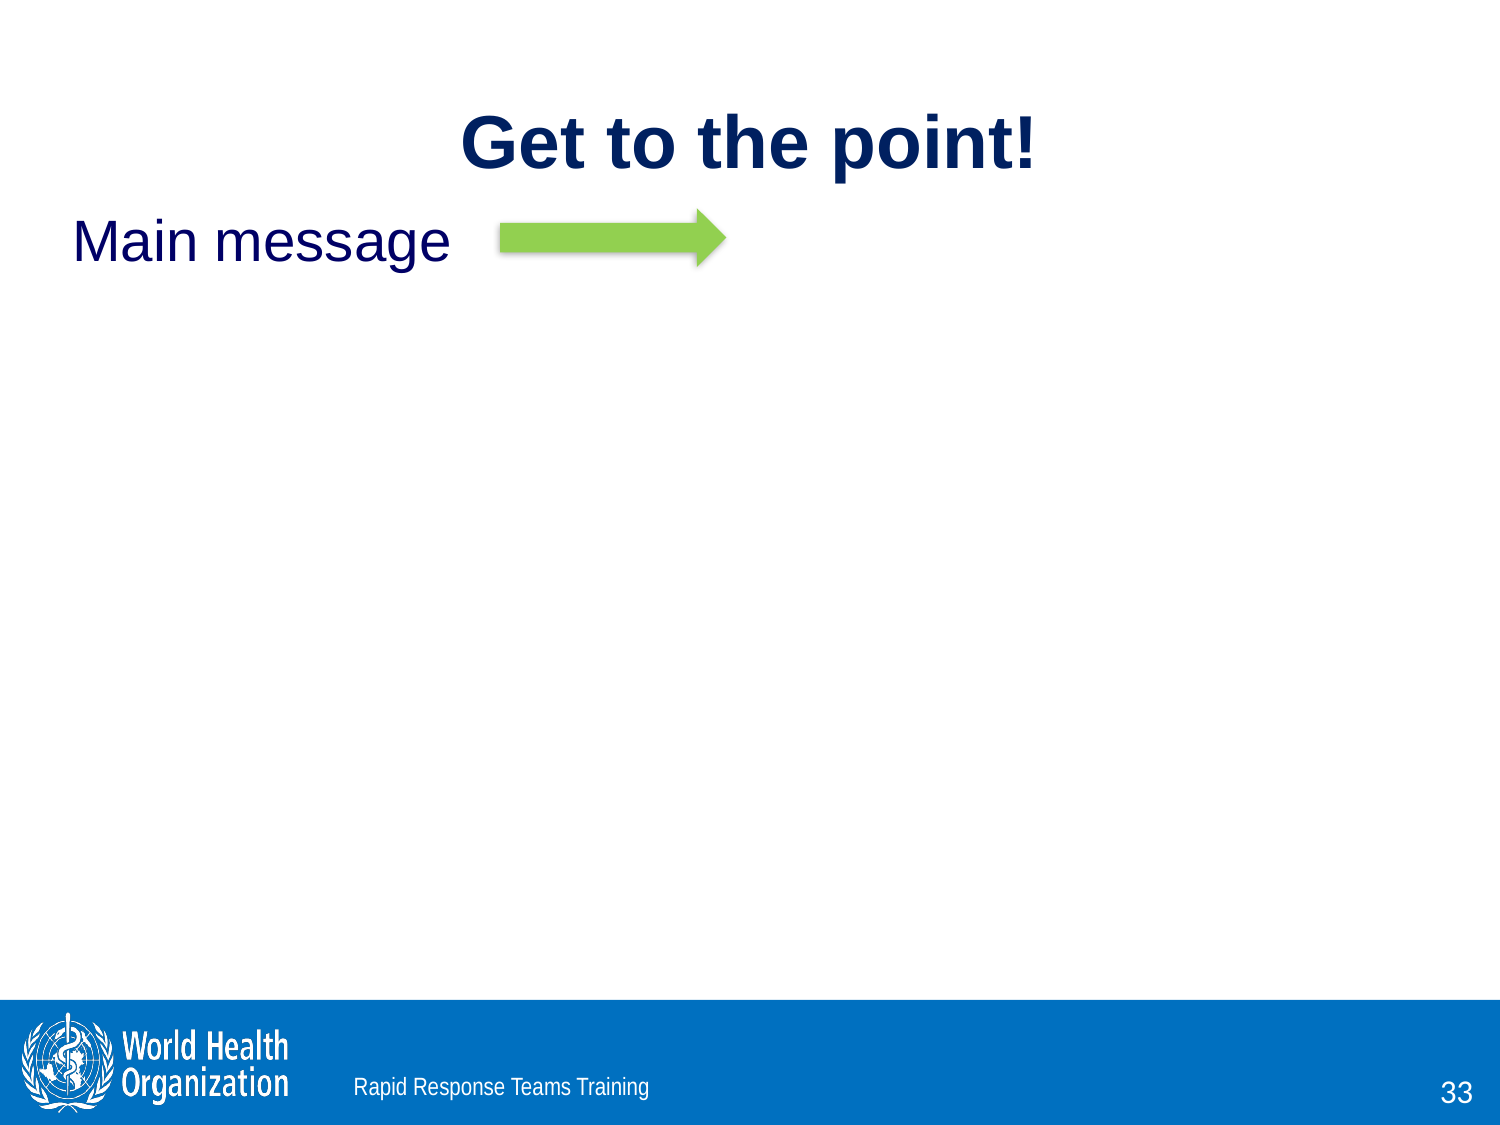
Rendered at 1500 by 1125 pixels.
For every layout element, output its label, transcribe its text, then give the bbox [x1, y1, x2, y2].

title Get to the point! [75, 45, 1425, 233]
text_box Main message [15, 196, 466, 280]
text_box [500, 208, 727, 268]
picture [21, 1012, 288, 1113]
